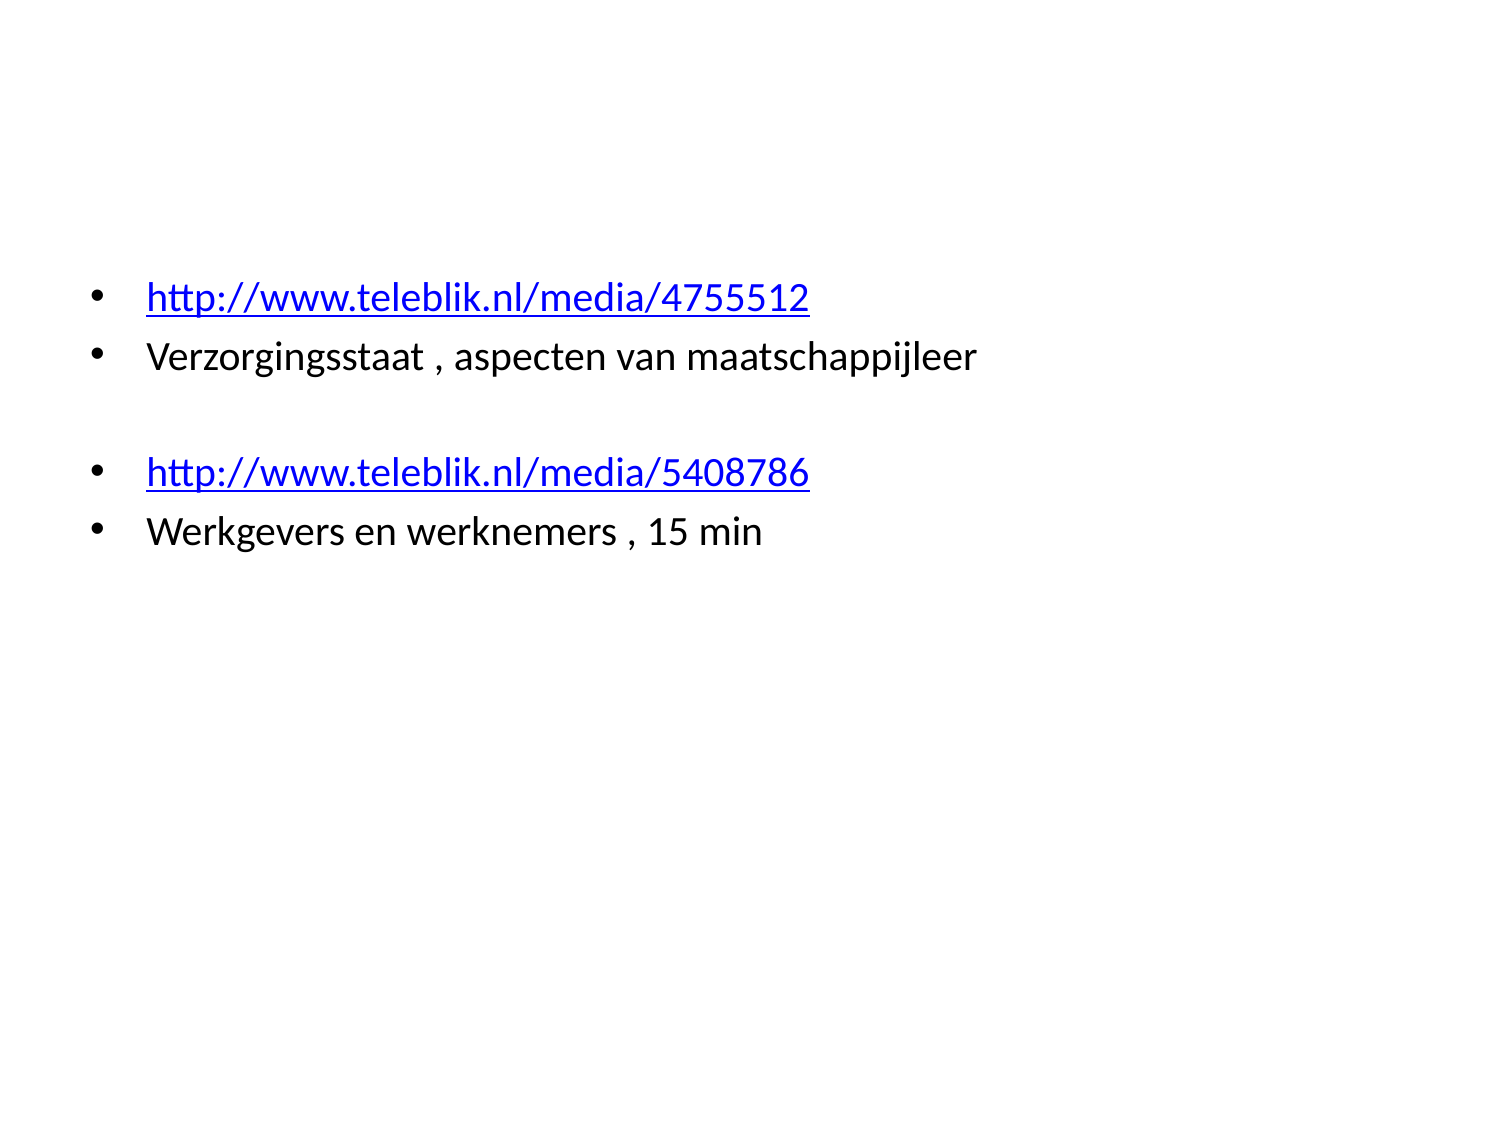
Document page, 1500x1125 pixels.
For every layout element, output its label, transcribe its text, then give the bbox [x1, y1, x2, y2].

list http://www.teleblik.nl/media/4755512 Verzorgingsstaat , aspecten van maatschappijleer http://www.teleblik.nl/media/5408786 Werkgevers en werknemers , 15 min [75, 262, 1425, 1005]
